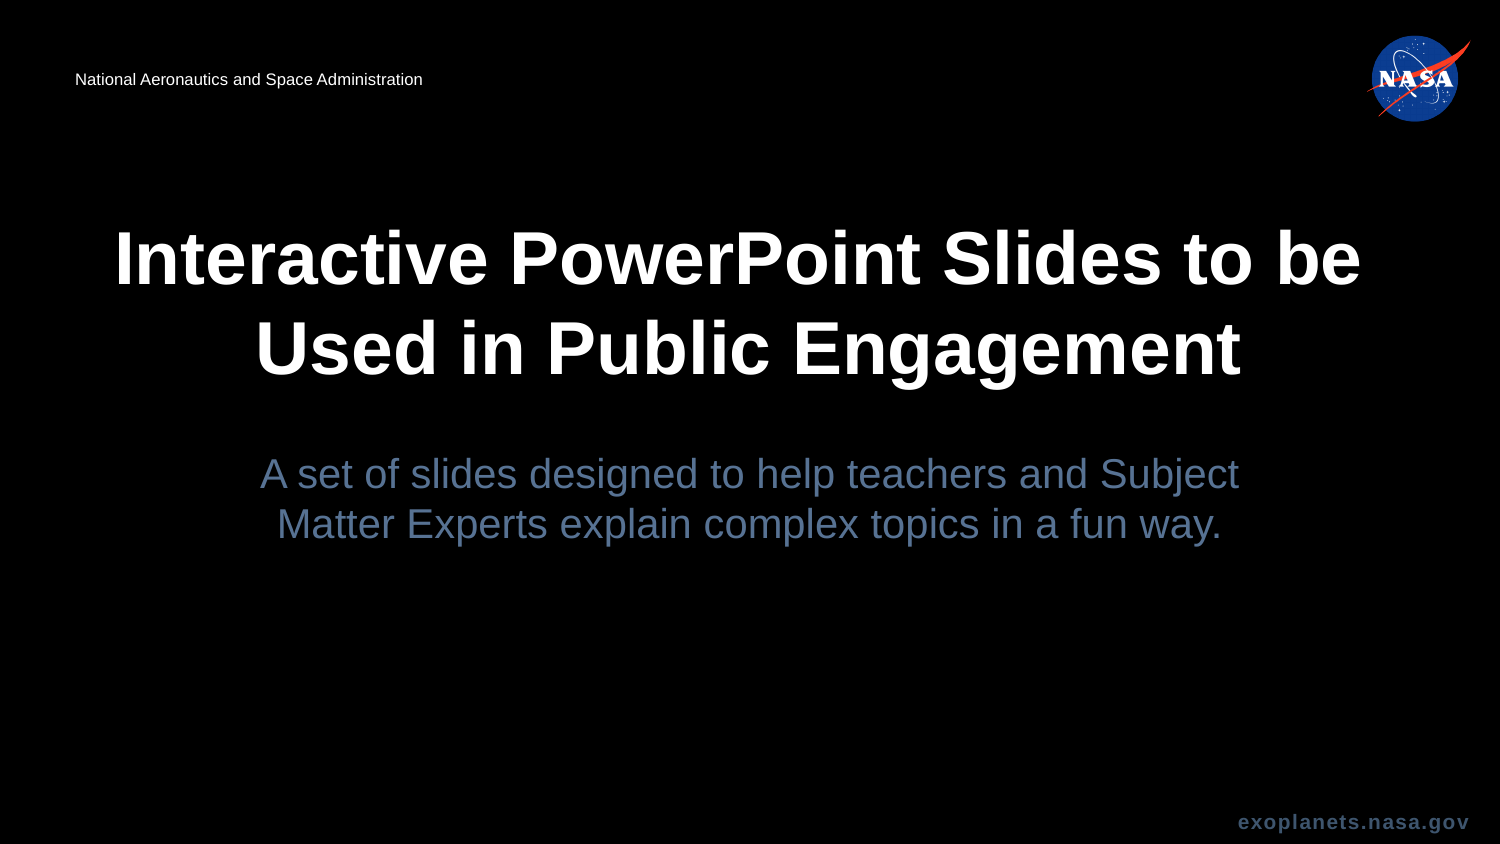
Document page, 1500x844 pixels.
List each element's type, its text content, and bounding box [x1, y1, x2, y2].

subtitle A set of slides designed to help teachers and Subject Matter Experts explain complex topics in a fun way. [187, 439, 1313, 644]
title Interactive PowerPoint Slides to be Used in Public Engagement [0, 202, 1499, 346]
picture [1356, 18, 1477, 139]
text_box National Aeronautics and Space Administration [64, 63, 498, 103]
